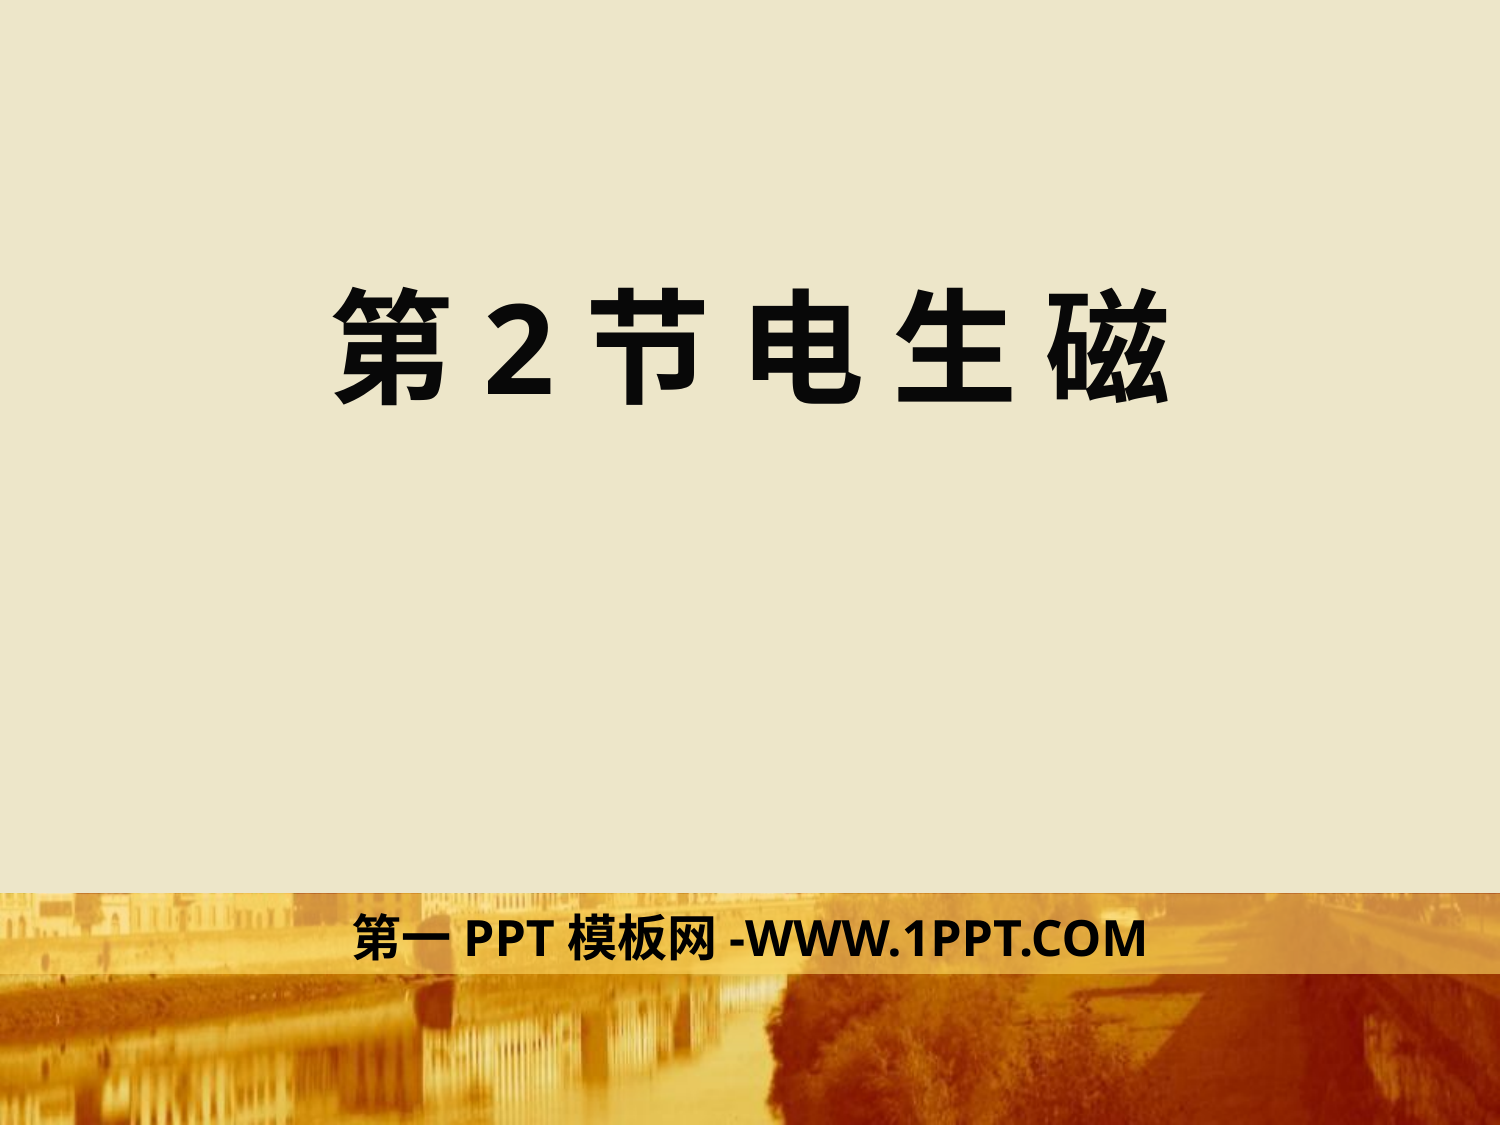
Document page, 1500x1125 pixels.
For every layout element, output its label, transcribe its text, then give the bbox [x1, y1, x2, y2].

picture [0, 974, 1500, 1125]
subtitle 第2节 电 生 磁 [0, 231, 1500, 445]
text_box 第一PPT模板网-WWW.1PPT.COM [0, 893, 1500, 974]
